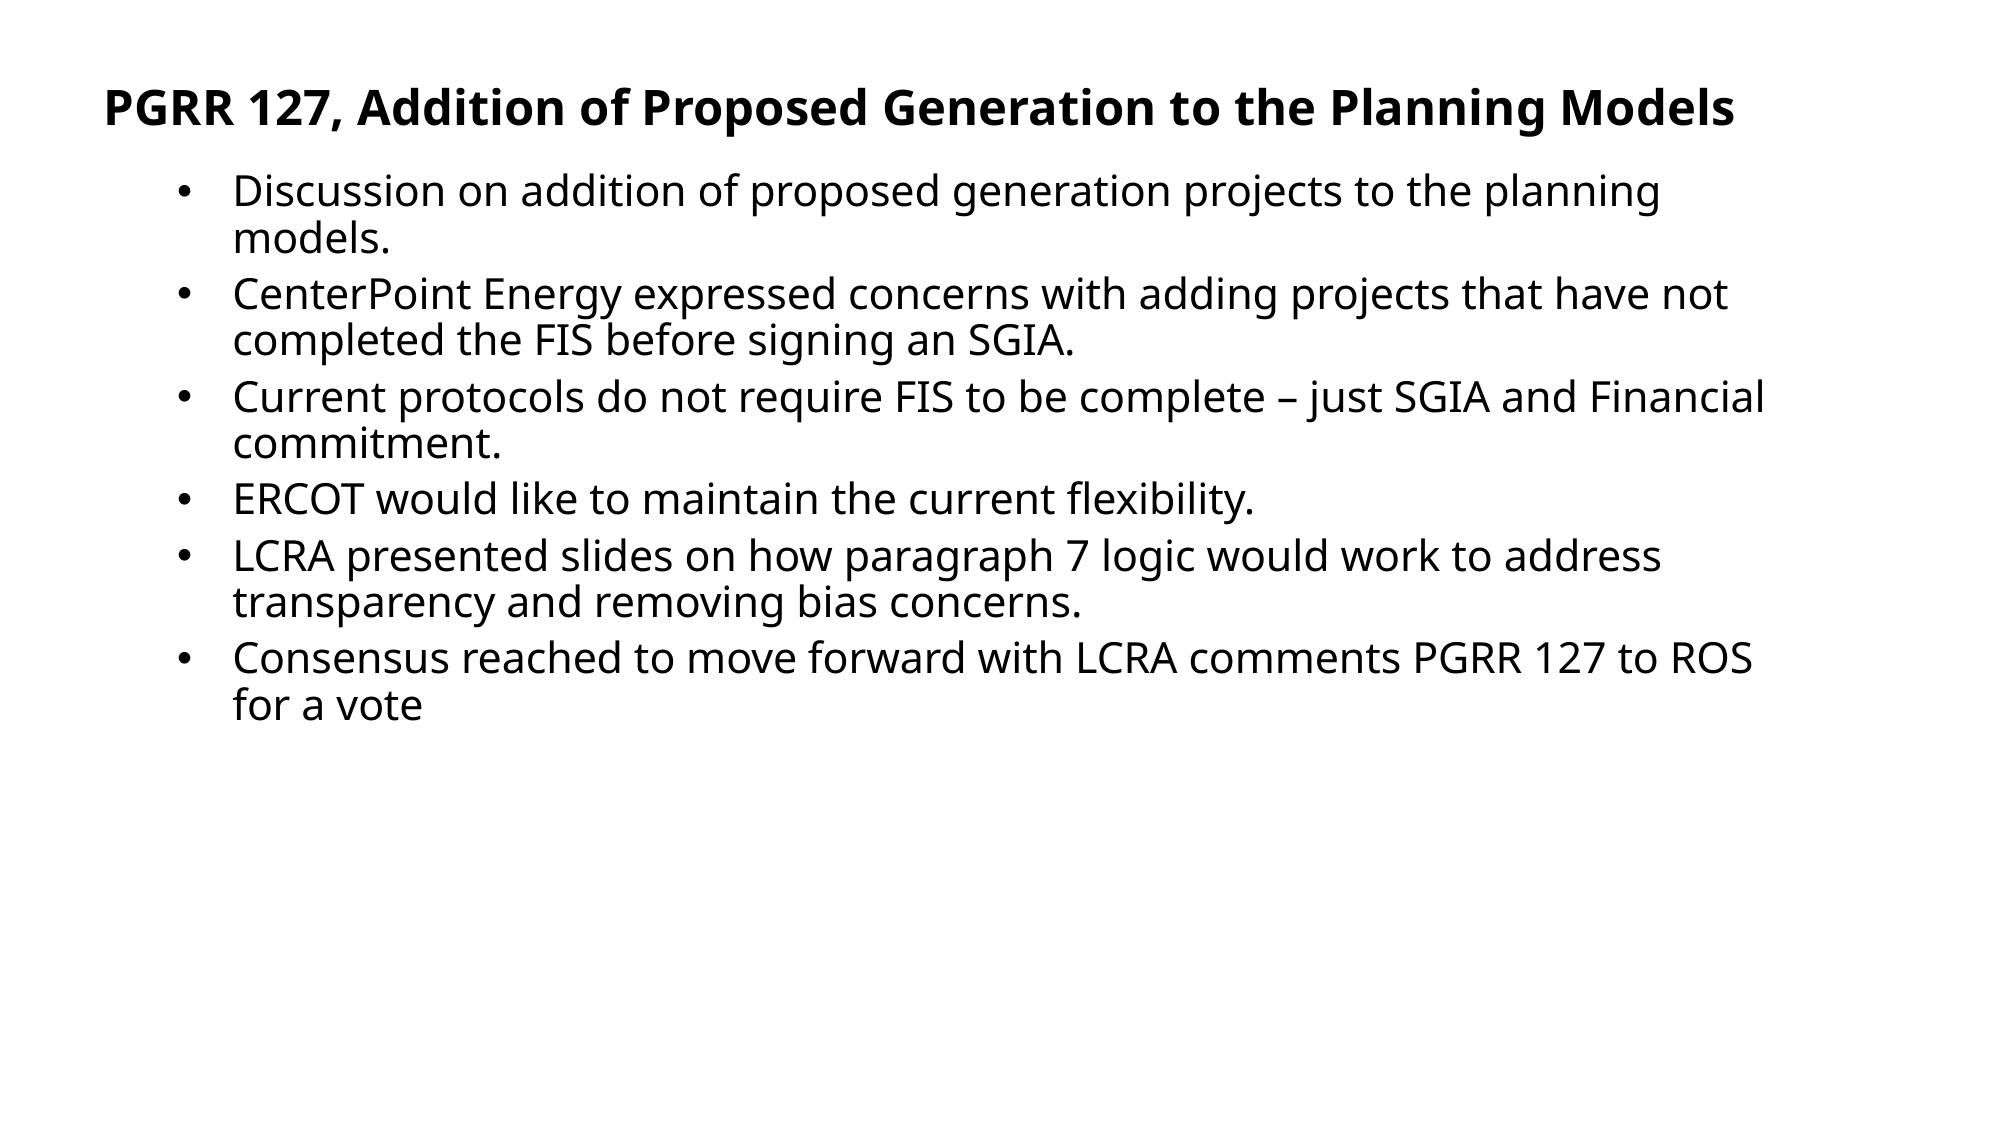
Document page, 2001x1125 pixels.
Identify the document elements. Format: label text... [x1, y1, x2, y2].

list PGRR 127, Addition of Proposed Generation to the Planning Models Discussion on addition of proposed generation projects to the planning models. CenterPoint Energy expressed concerns with adding projects that have not completed the FIS before signing an SGIA. Current protocols do not require FIS to be complete – just SGIA and Financial commitment. ERCOT would like to maintain the current flexibility. LCRA presented slides on how paragraph 7 logic would work to address transparency and removing bias concerns. Consensus reached to move forward with LCRA comments PGRR 127 to ROS for a vote [88, 68, 1814, 740]
